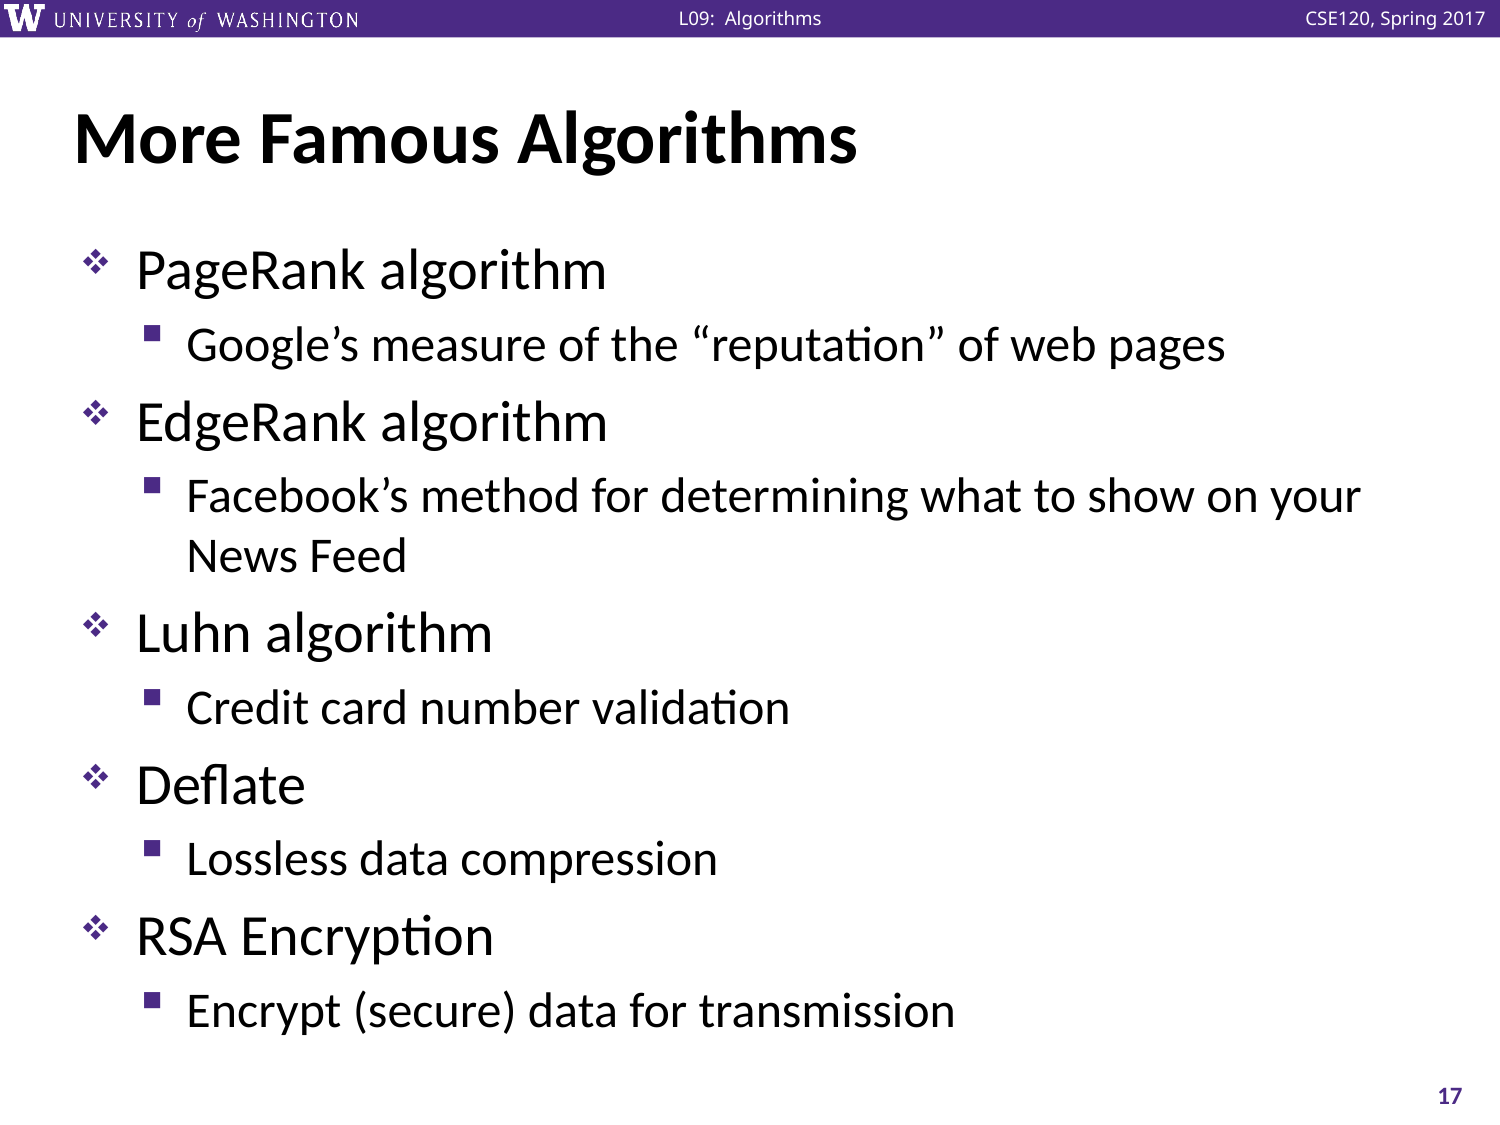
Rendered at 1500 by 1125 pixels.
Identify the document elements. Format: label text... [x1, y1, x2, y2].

slide_number 17 [1400, 1065, 1500, 1125]
title More Famous Algorithms [58, 71, 1438, 197]
list PageRank algorithm Google’s measure of the “reputation” of web pages EdgeRank algorithm Facebook’s method for determining what to show on your News Feed Luhn algorithm Credit card number validation Deflate Lossless data compression RSA Encryption Encrypt (secure) data for transmission [64, 223, 1438, 1040]
picture [4, 4, 358, 32]
